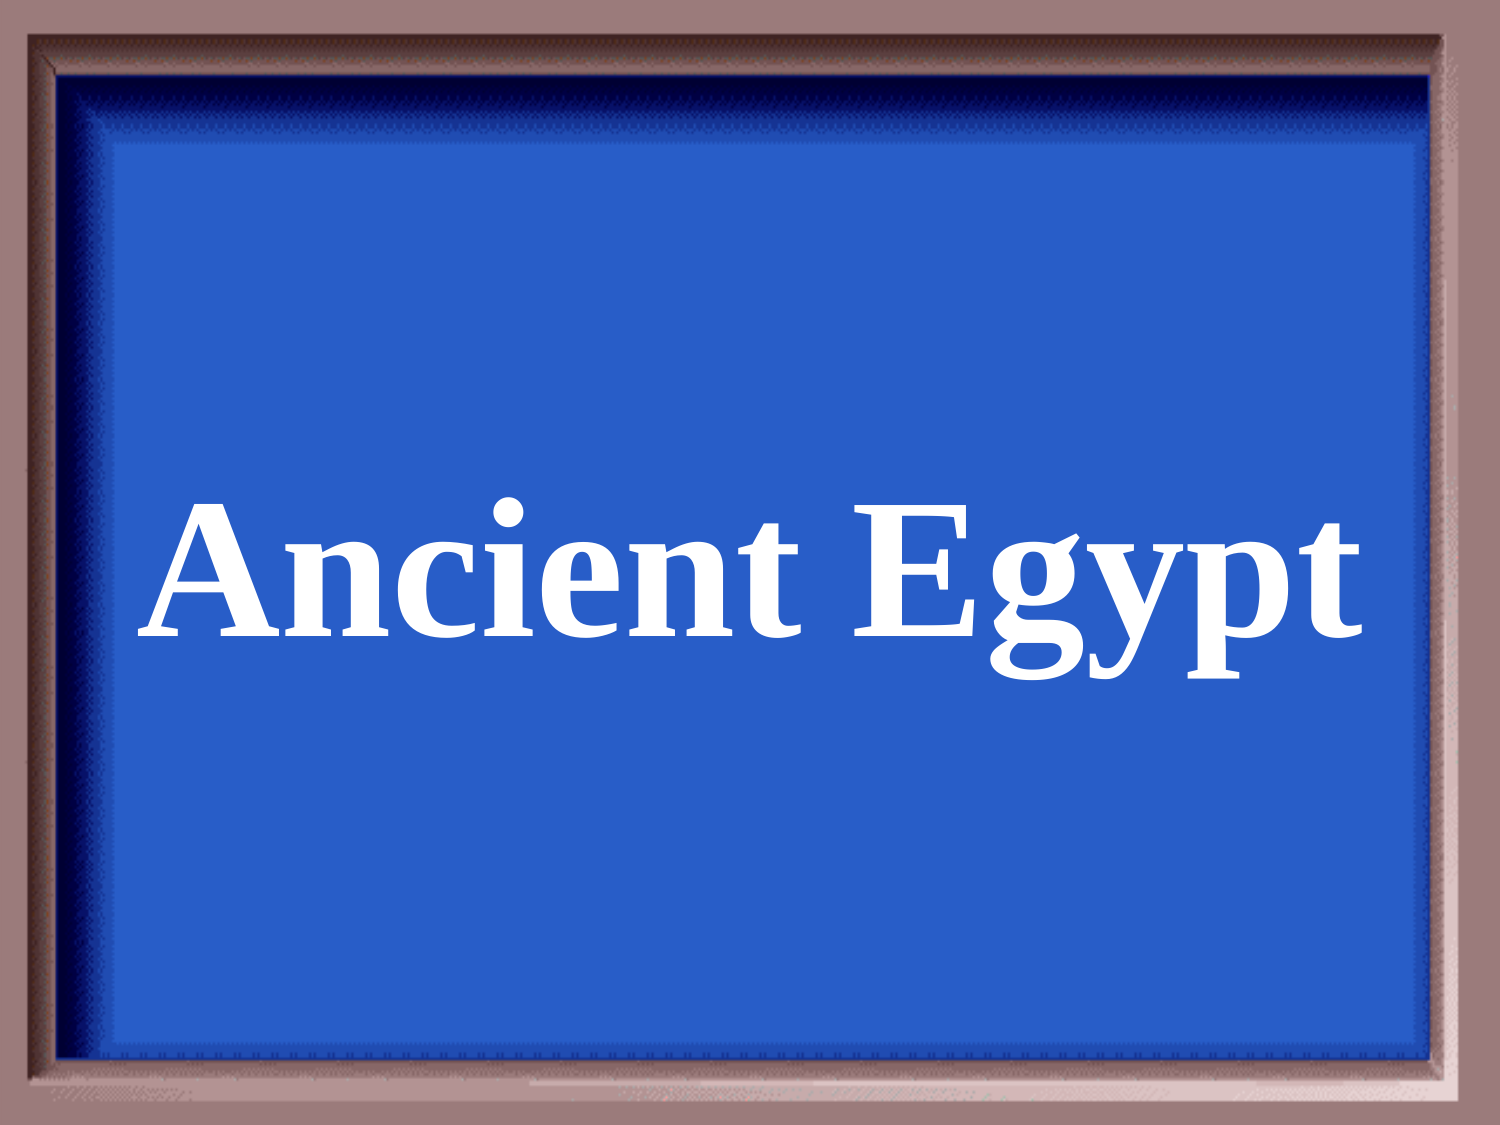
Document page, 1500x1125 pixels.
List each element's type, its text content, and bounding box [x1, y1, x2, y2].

title Ancient Egypt [112, 462, 1388, 650]
picture [0, 0, 1500, 1125]
